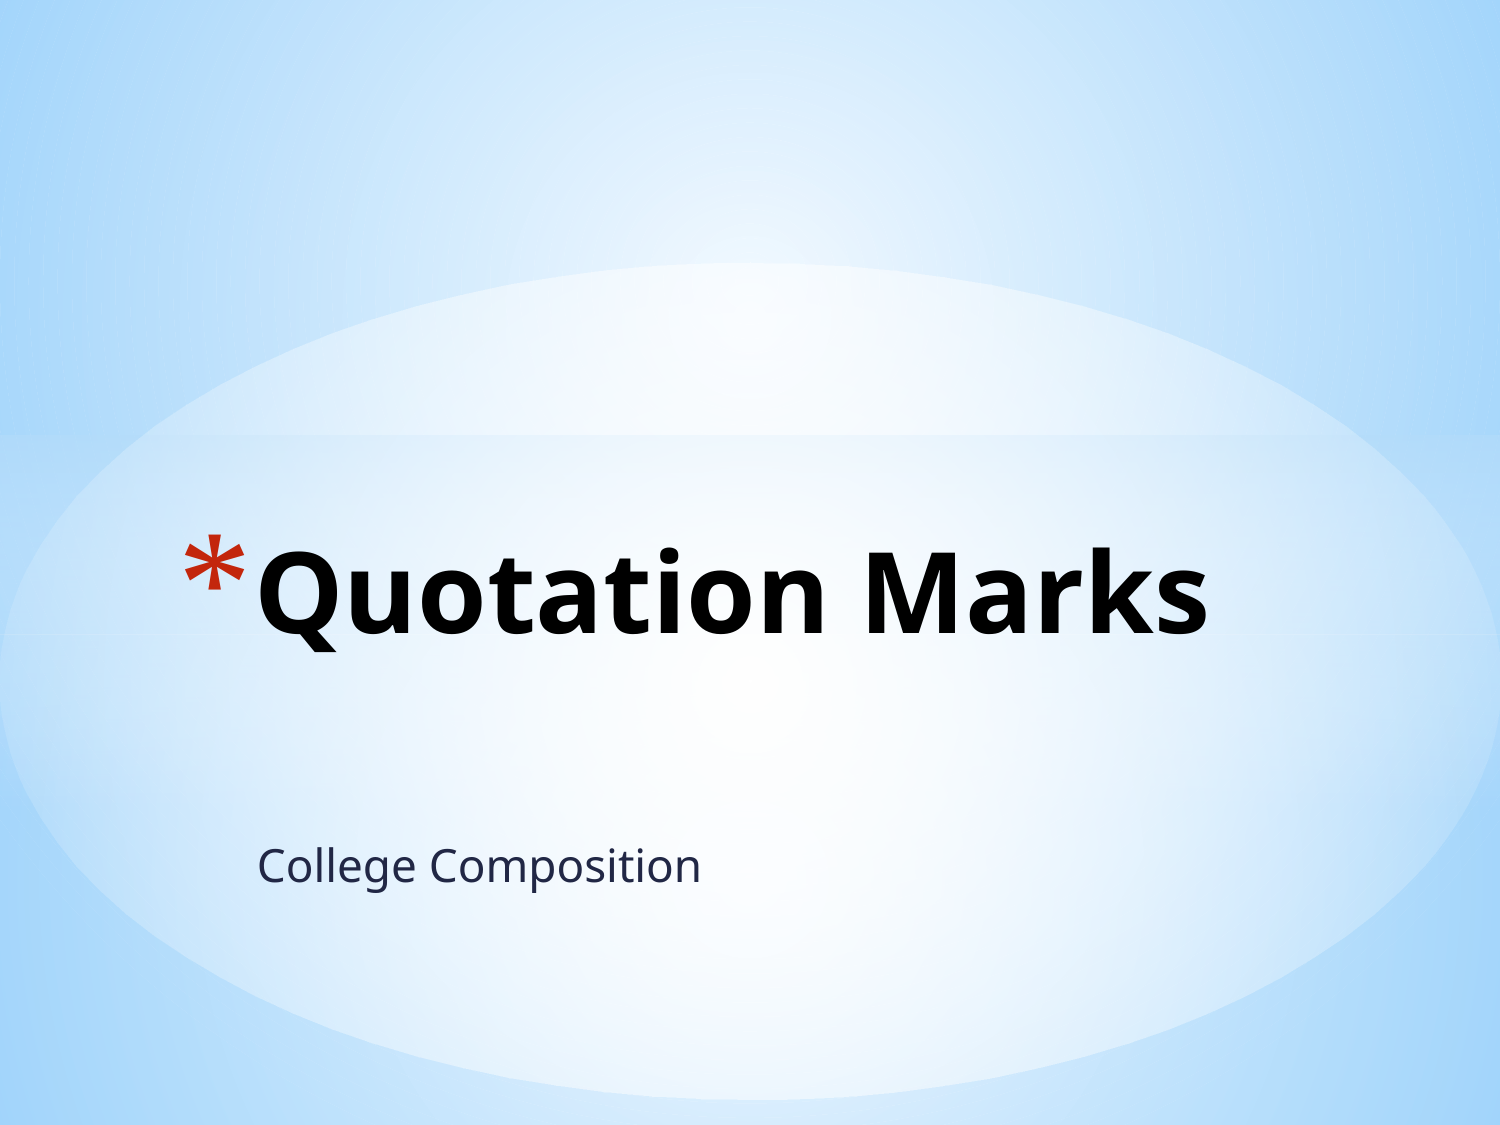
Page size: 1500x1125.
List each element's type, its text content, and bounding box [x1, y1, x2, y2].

title Quotation Marks [134, 513, 1312, 808]
subtitle College Composition [241, 828, 1167, 974]
